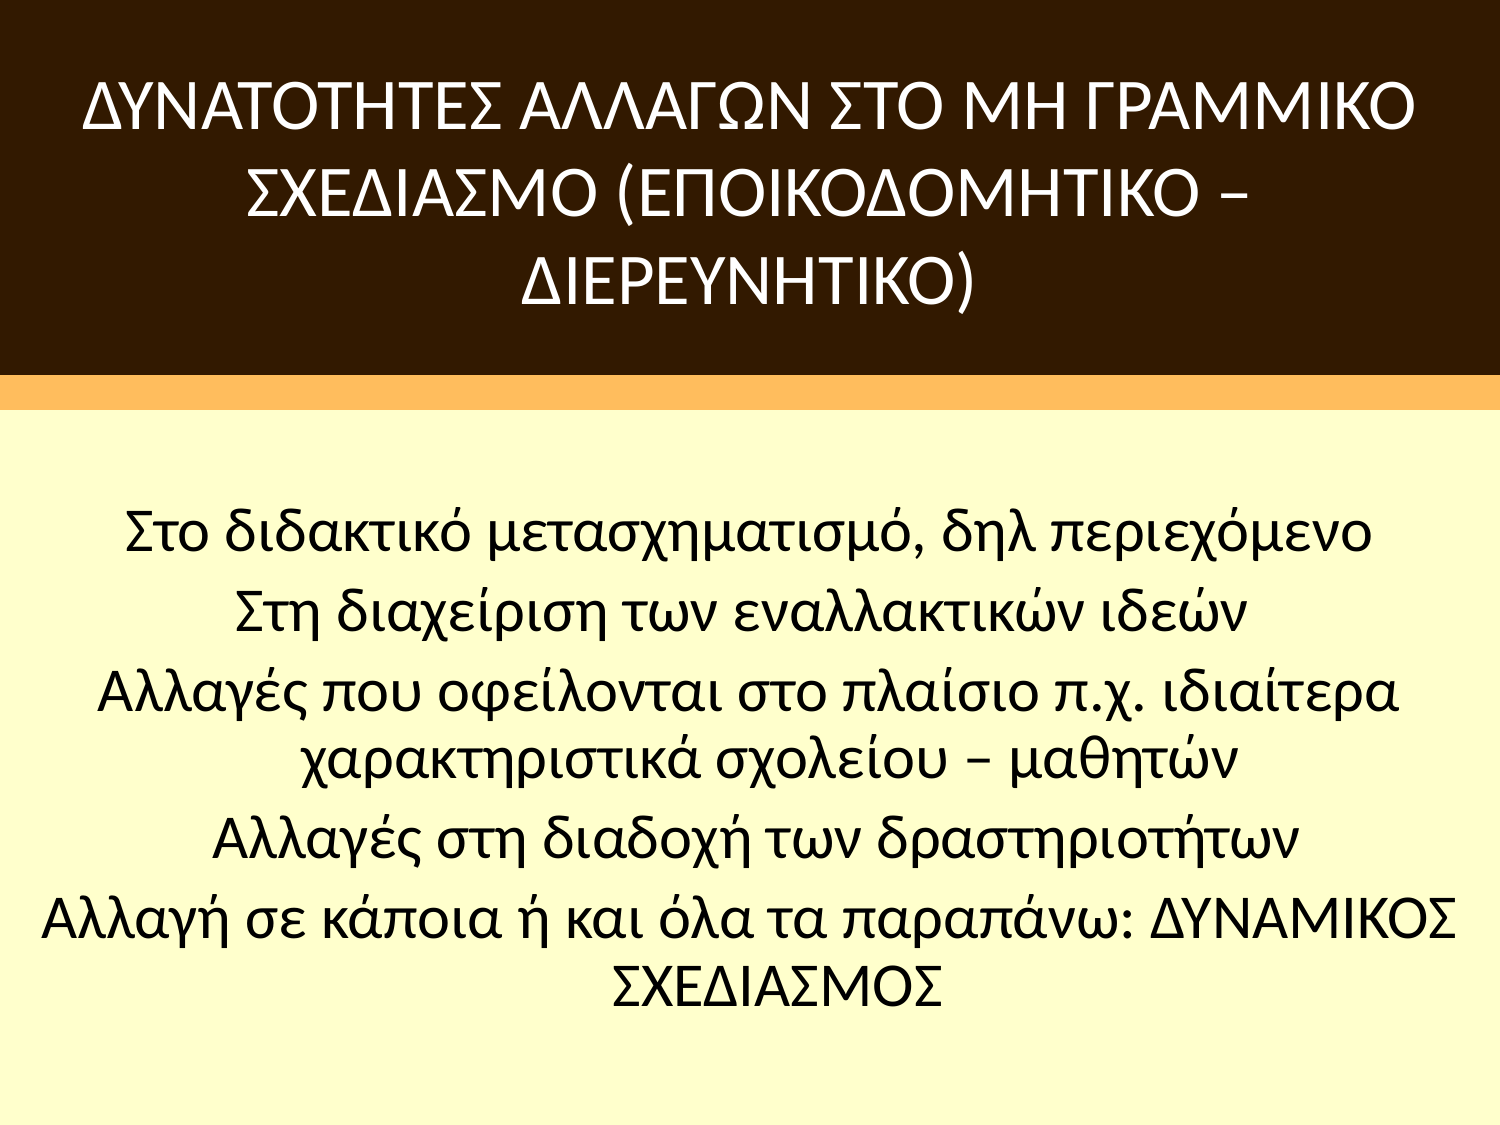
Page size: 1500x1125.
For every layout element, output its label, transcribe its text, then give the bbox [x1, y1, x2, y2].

list Στο διδακτικό μετασχηματισμό, δηλ περιεχόμενο Στη διαχείριση των εναλλακτικών ιδεών Αλλαγές που οφείλονται στο πλαίσιο π.χ. ιδιαίτερα χαρακτηριστικά σχολείου – μαθητών Αλλαγές στη διαδοχή των δραστηριοτήτων Αλλαγή σε κάποια ή και όλα τα παραπάνω: ΔΥΝΑΜΙΚΟΣ ΣΧΕΔΙΑΣΜΟΣ [0, 410, 1500, 1125]
title ΔΥΝΑΤΟΤΗΤΕΣ ΑΛΛΑΓΩΝ ΣΤΟ ΜΗ ΓΡΑΜΜΙΚΟ ΣΧΕΔΙΑΣΜΟ (ΕΠΟΙΚΟΔΟΜΗΤΙΚΟ – ΔΙΕΡΕΥΝΗΤΙΚΟ) [0, 0, 1500, 375]
